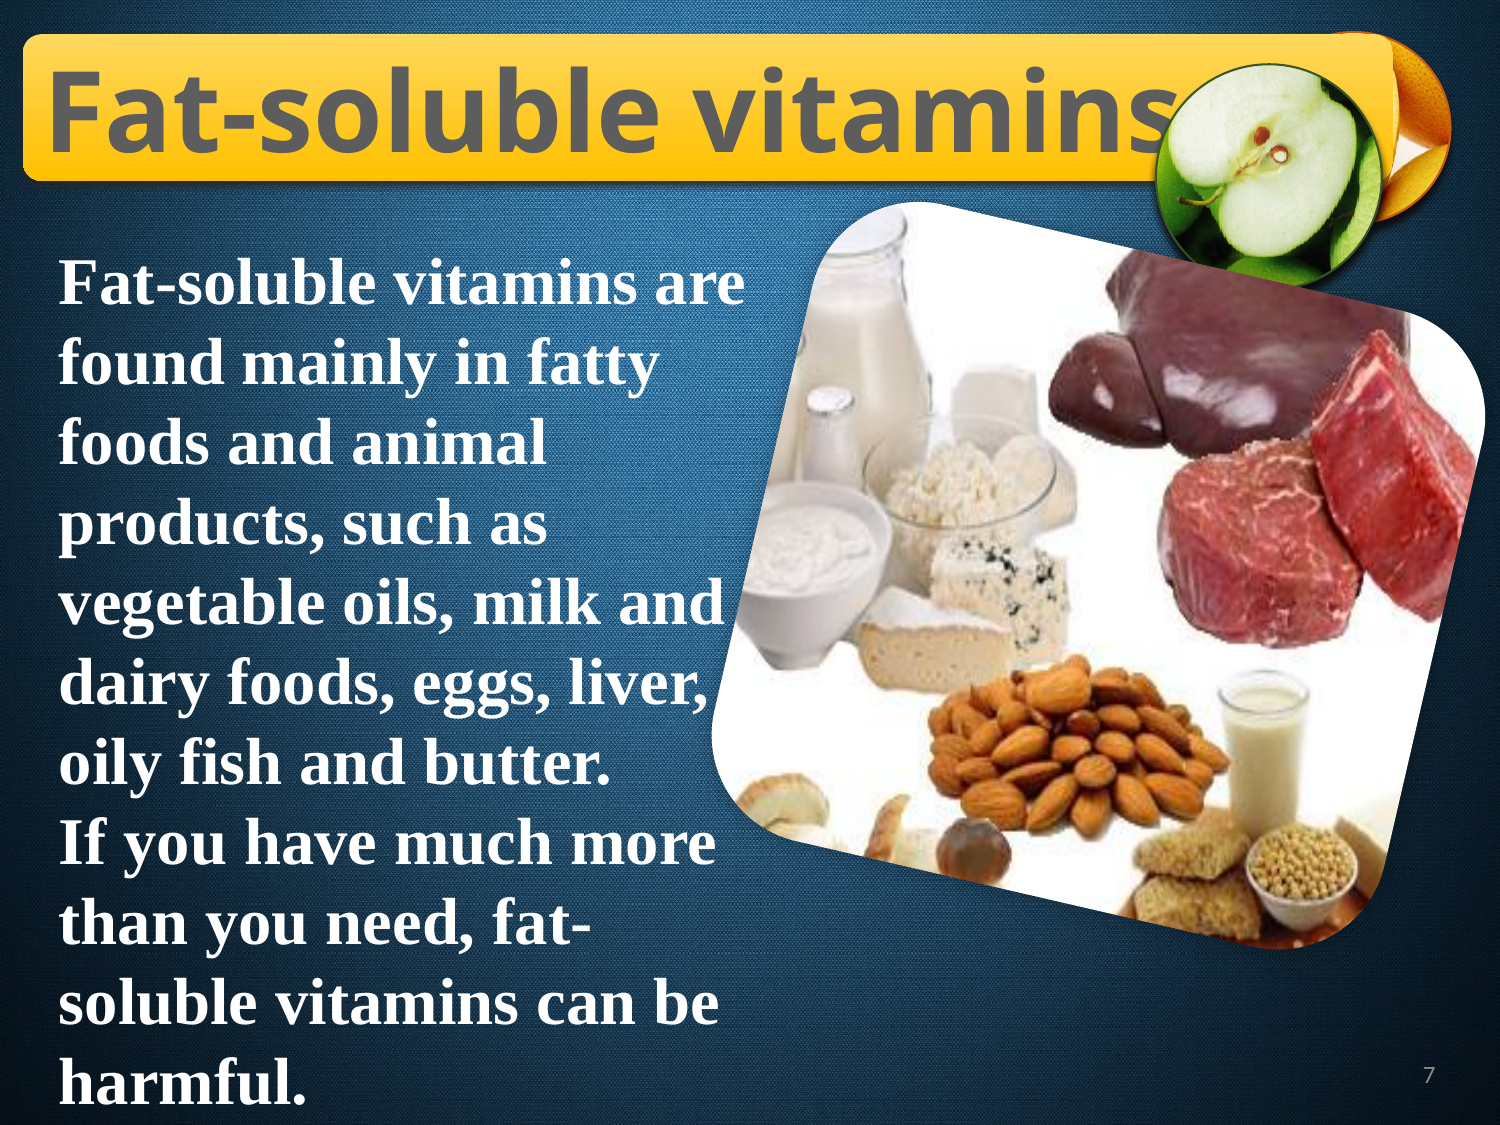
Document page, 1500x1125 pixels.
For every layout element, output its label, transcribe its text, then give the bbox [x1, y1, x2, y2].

text_box Fat-soluble vitamins are found mainly in fatty foods and animal products, such as vegetable oils, milk and dairy foods, eggs, liver, oily fish and butter. If you have much more than you need, fat-soluble vitamins can be harmful. [43, 230, 808, 1125]
text_box [1154, 63, 1383, 249]
slide_number 7 [1377, 1043, 1451, 1104]
picture [0, 0, 1500, 1125]
text_box [1386, 36, 1452, 220]
text_box Fat-soluble vitamins [21, 33, 1394, 182]
